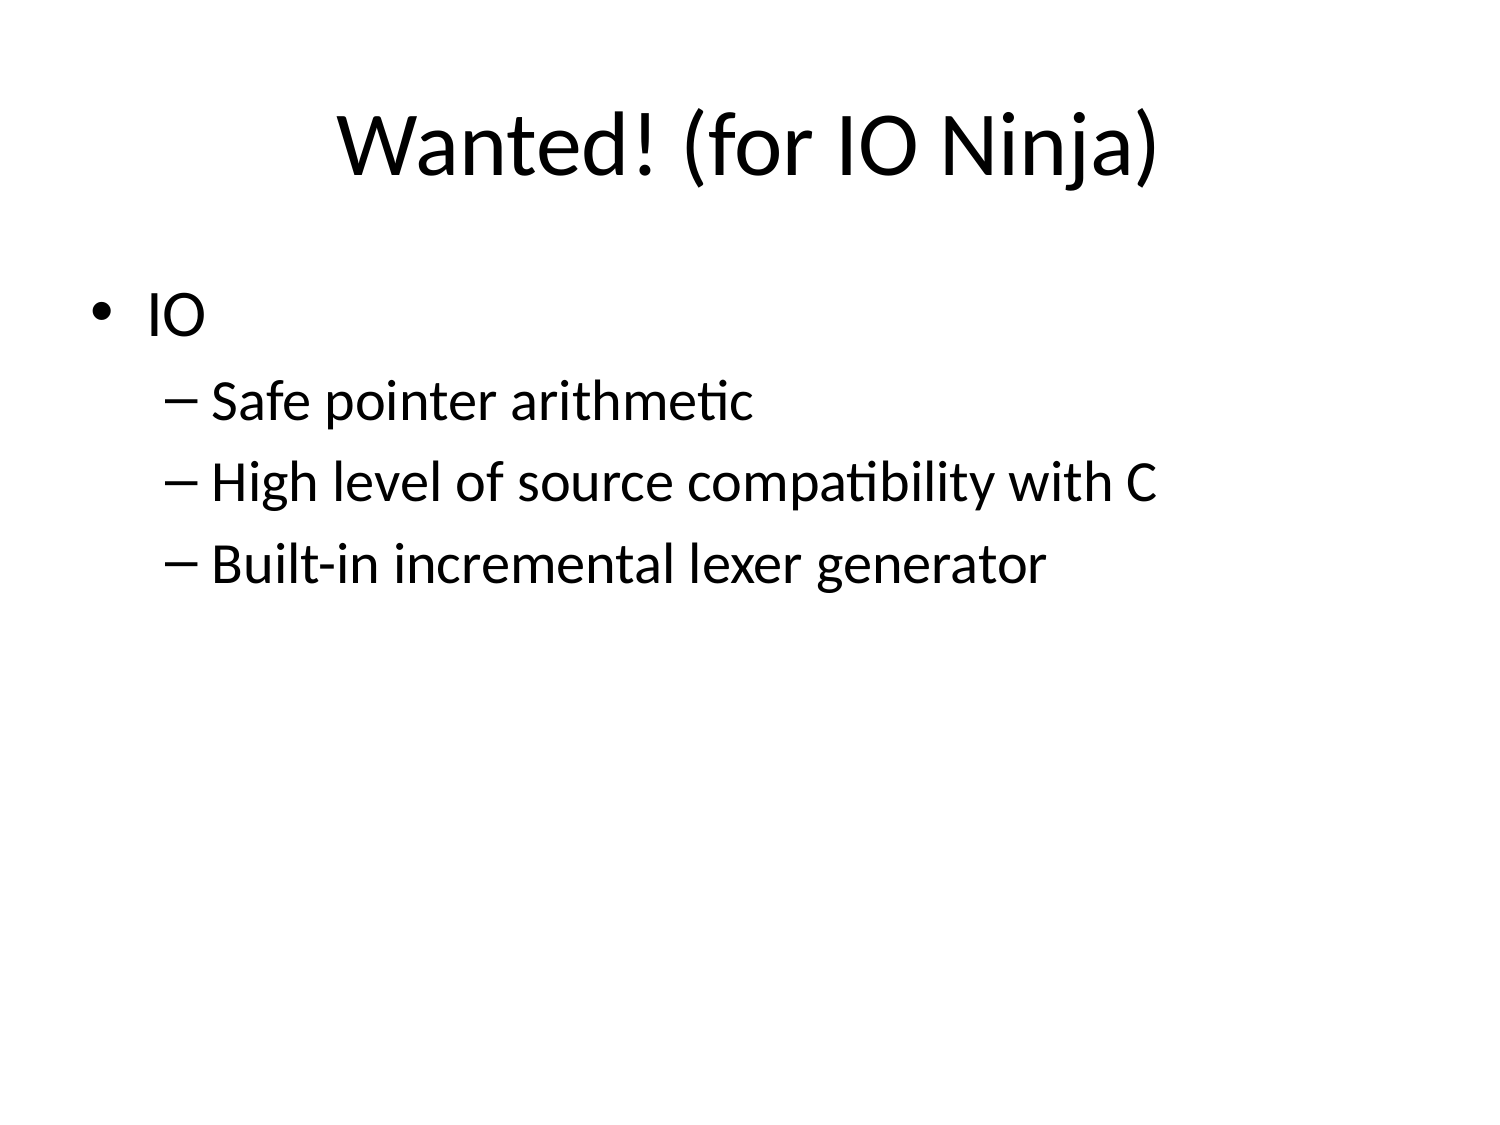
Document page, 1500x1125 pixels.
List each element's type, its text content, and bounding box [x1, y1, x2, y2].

list IO Safe pointer arithmetic High level of source compatibility with C Built-in incremental lexer generator [75, 262, 1425, 1005]
title Wanted! (for IO Ninja) [75, 45, 1425, 233]
